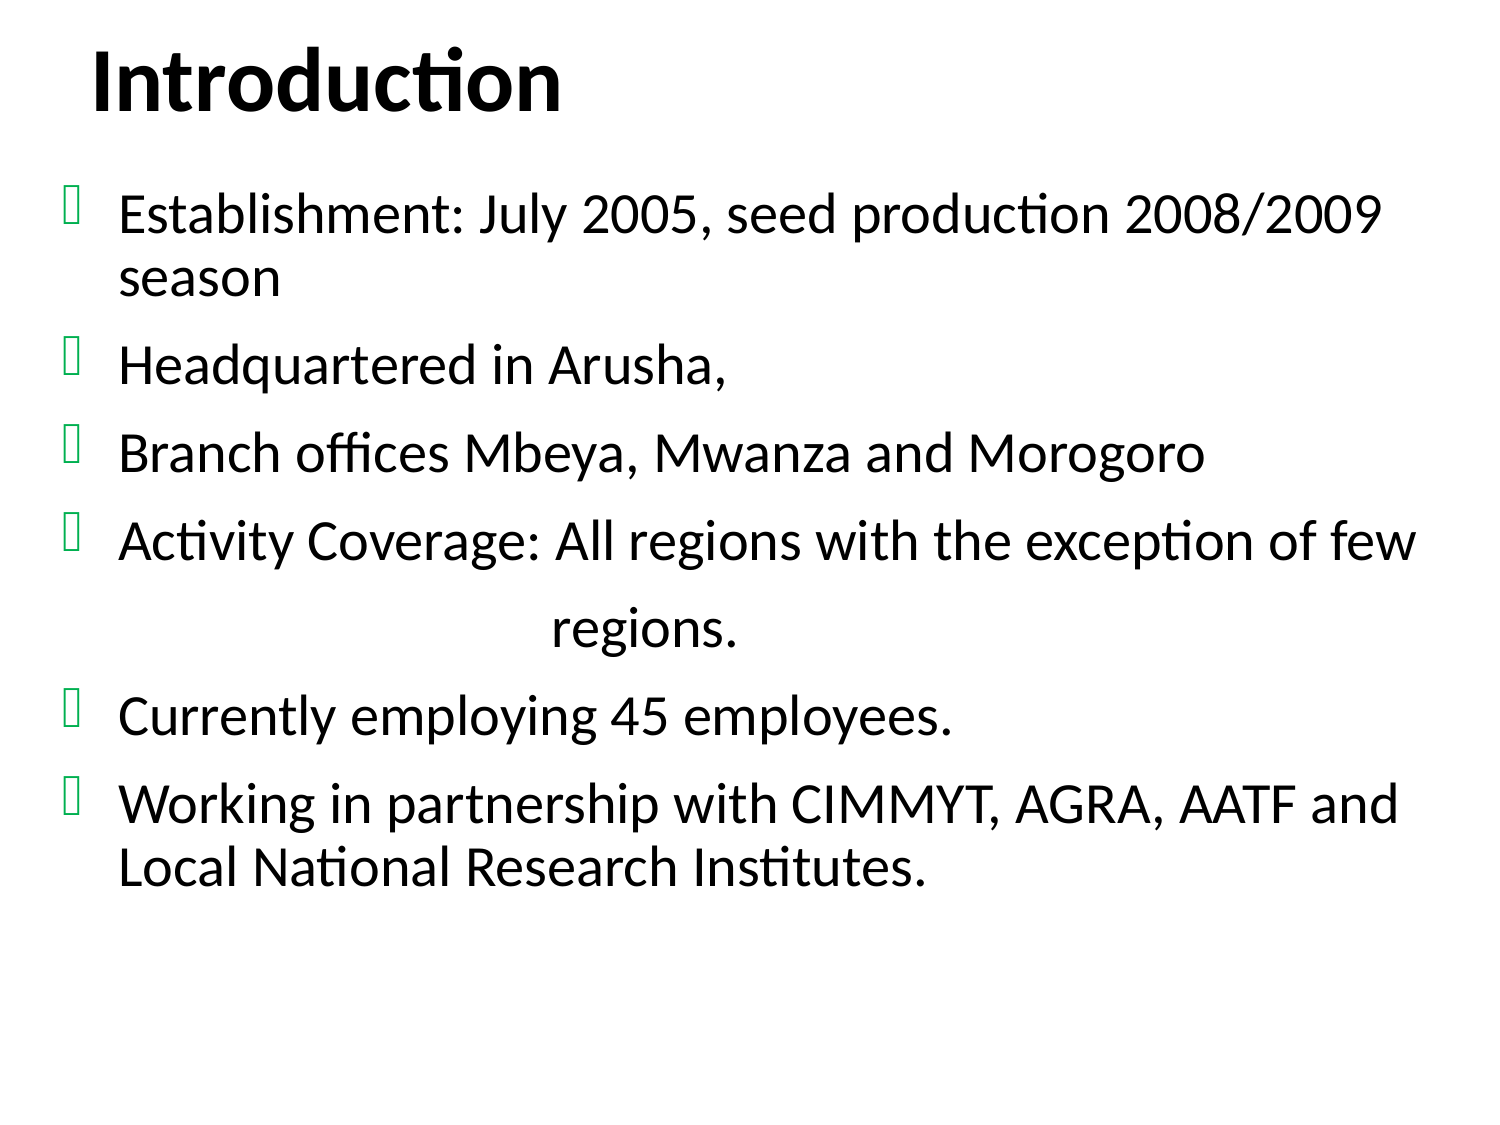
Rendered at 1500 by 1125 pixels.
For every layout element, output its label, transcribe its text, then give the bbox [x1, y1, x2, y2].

title Introduction [75, 0, 1425, 150]
list Establishment: July 2005, seed production 2008/2009 season Headquartered in Arusha, Branch offices Mbeya, Mwanza and Morogoro Activity Coverage: All regions with the exception of few regions. Currently employing 45 employees. Working in partnership with CIMMYT, AGRA, AATF and Local National Research Institutes. [46, 175, 1438, 1055]
